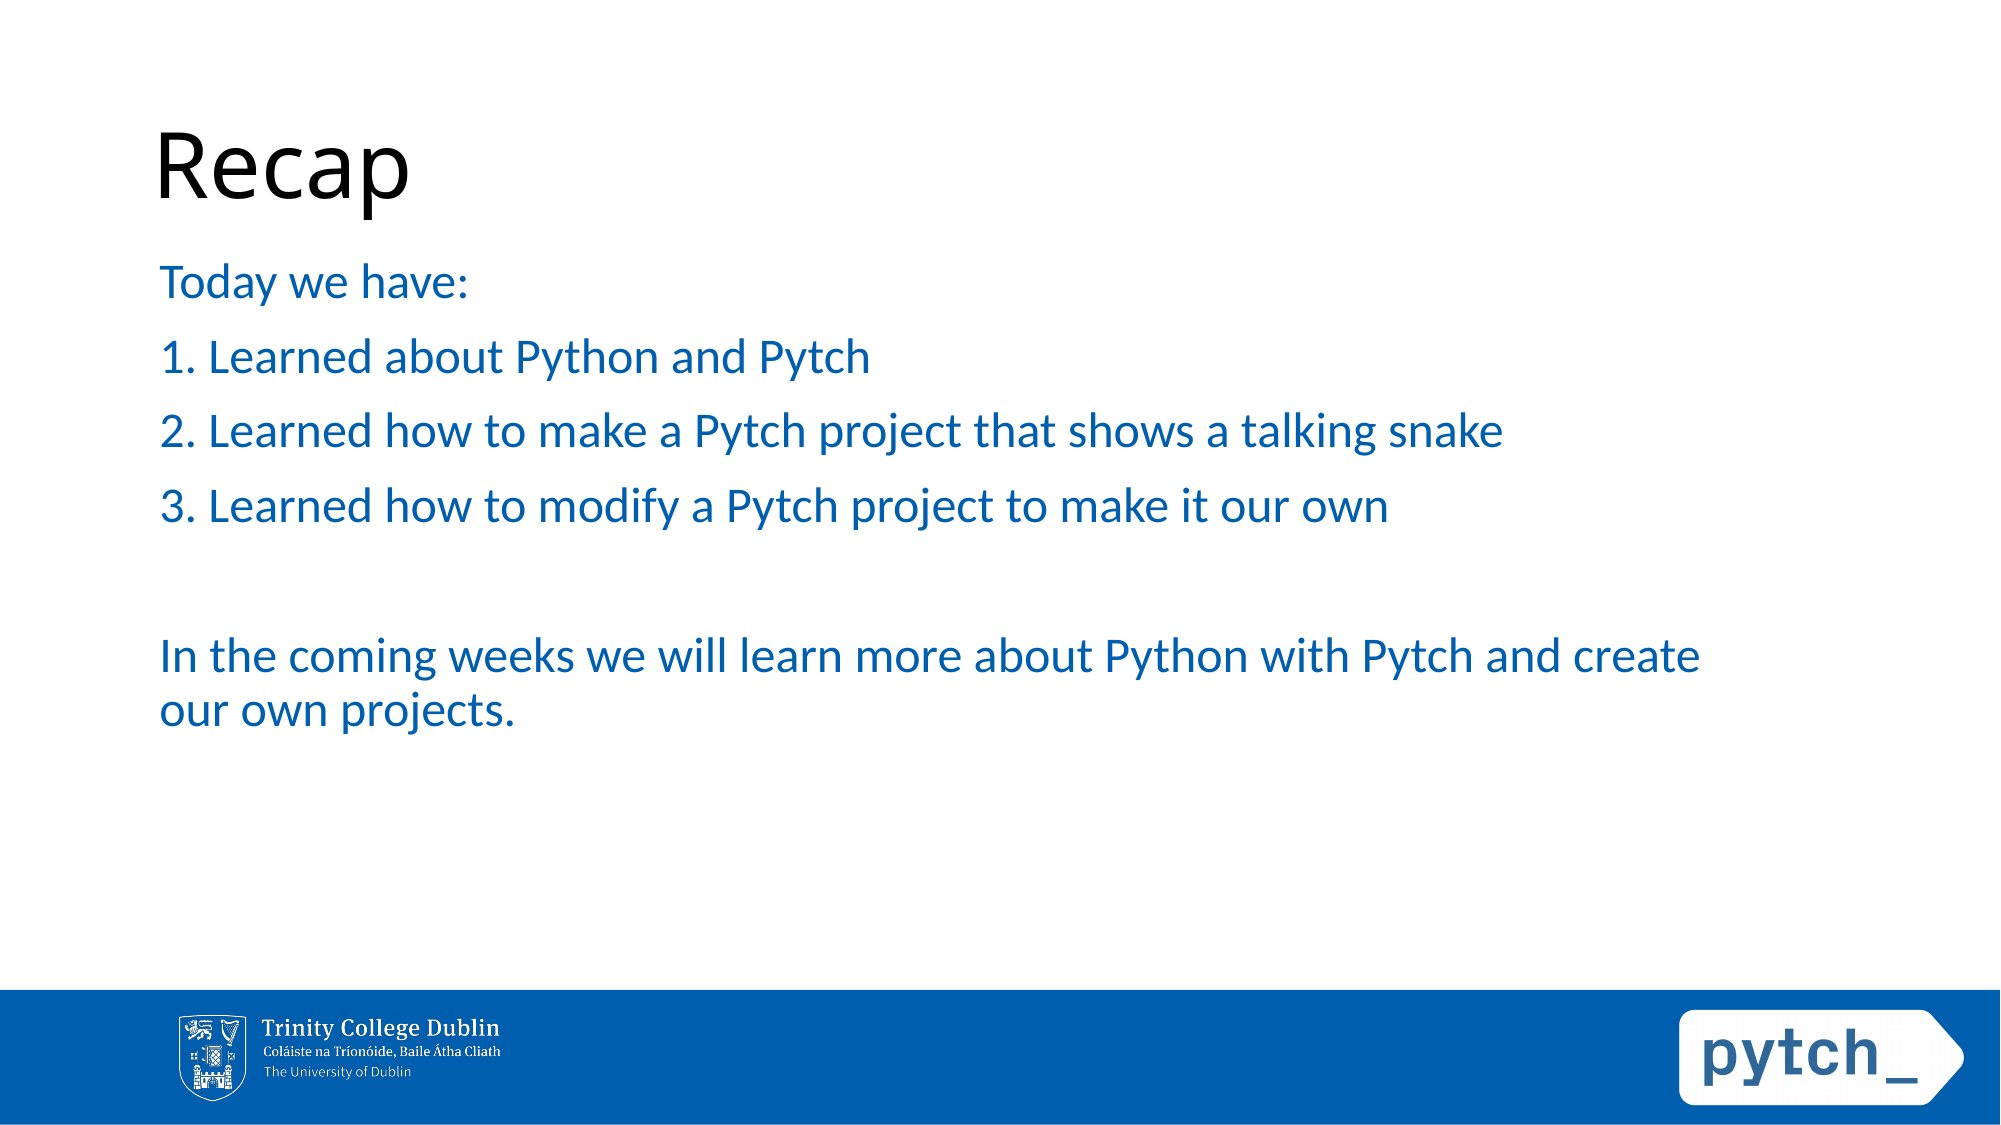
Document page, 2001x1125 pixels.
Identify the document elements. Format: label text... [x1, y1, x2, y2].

picture [178, 1014, 502, 1102]
title Recap [137, 59, 1863, 278]
picture [1590, 894, 2001, 1125]
list Today we have: 1. Learned about Python and Pytch 2. Learned how to make a Pytch project that shows a talking snake 3. Learned how to modify a Pytch project to make it our own In the coming weeks we will learn more about Python with Pytch and create our own projects. [144, 247, 1777, 776]
